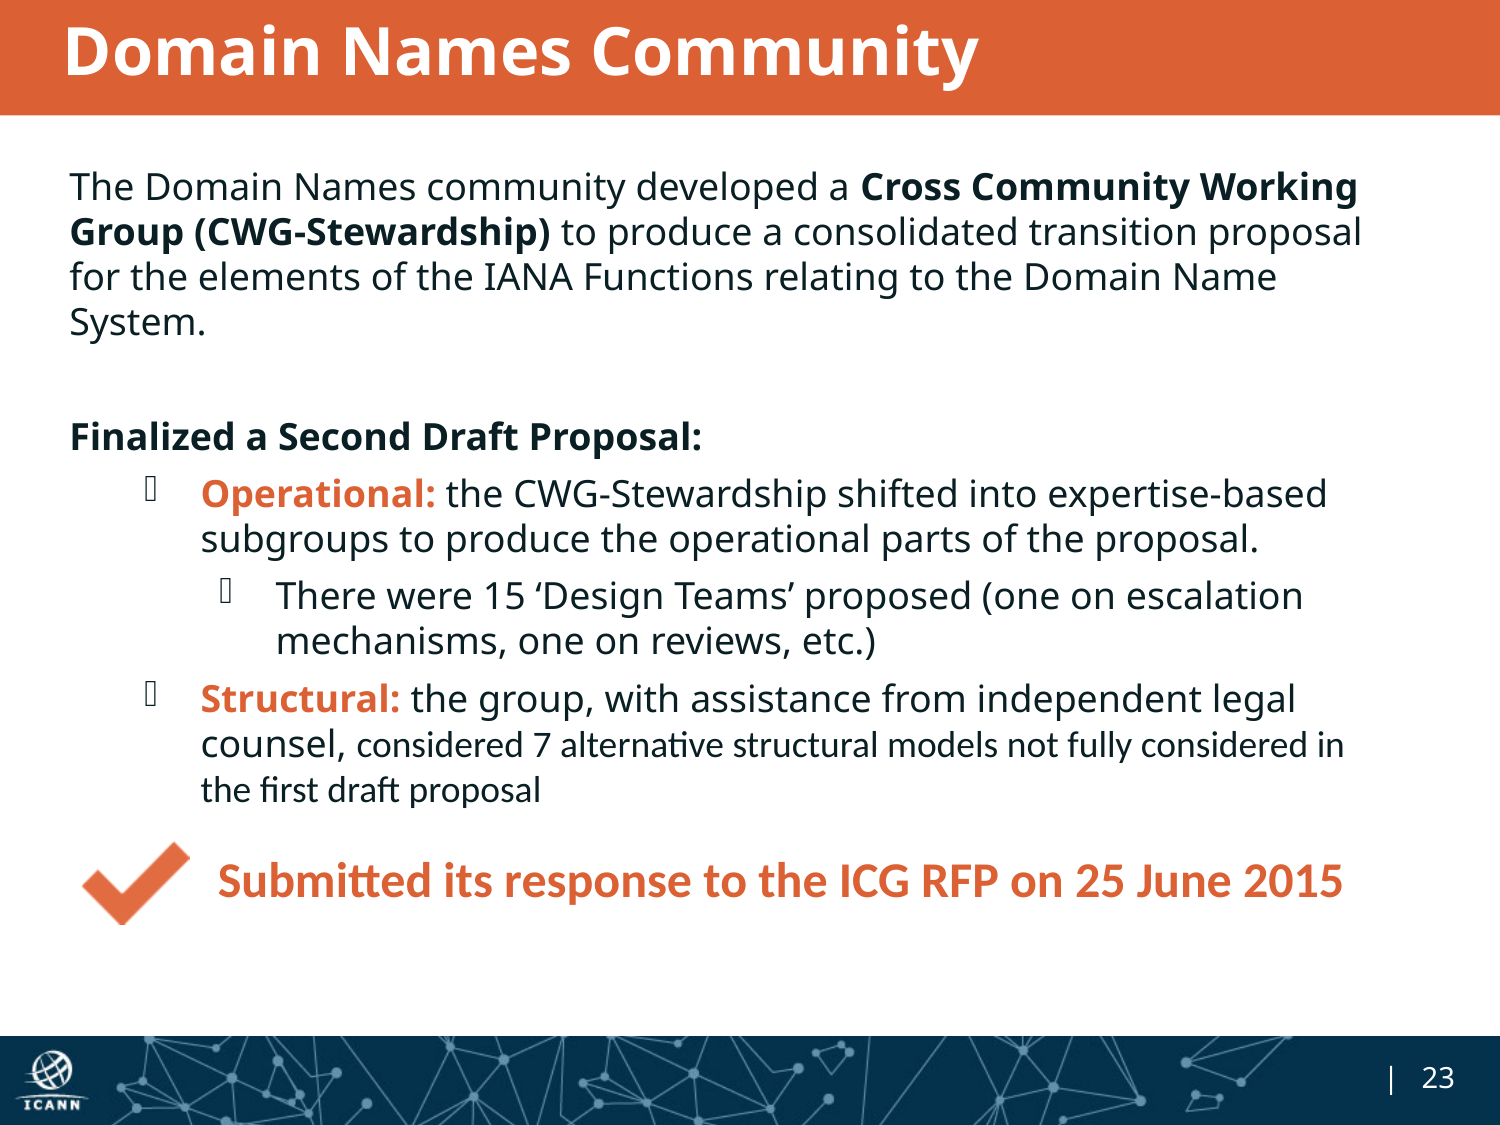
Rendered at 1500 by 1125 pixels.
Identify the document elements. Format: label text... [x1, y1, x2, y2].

title Domain Names Community [0, 0, 1500, 117]
picture [81, 841, 191, 925]
text_box The Domain Names community developed a Cross Community Working Group (CWG-Stewardship) to produce a consolidated transition proposal for the elements of the IANA Functions relating to the Domain Name System. Finalized a Second Draft Proposal: Operational: the CWG-Stewardship shifted into expertise-based subgroups to produce the operational parts of the proposal. There were 15 ‘Design Teams’ proposed (one on escalation mechanisms, one on reviews, etc.) Structural: the group, with assistance from independent legal counsel, considered 7 alternative structural models not fully considered in the first draft proposal [54, 155, 1405, 818]
picture [0, 1036, 1500, 1125]
text_box Submitted its response to the ICG RFP on 25 June 2015 [203, 840, 1500, 916]
